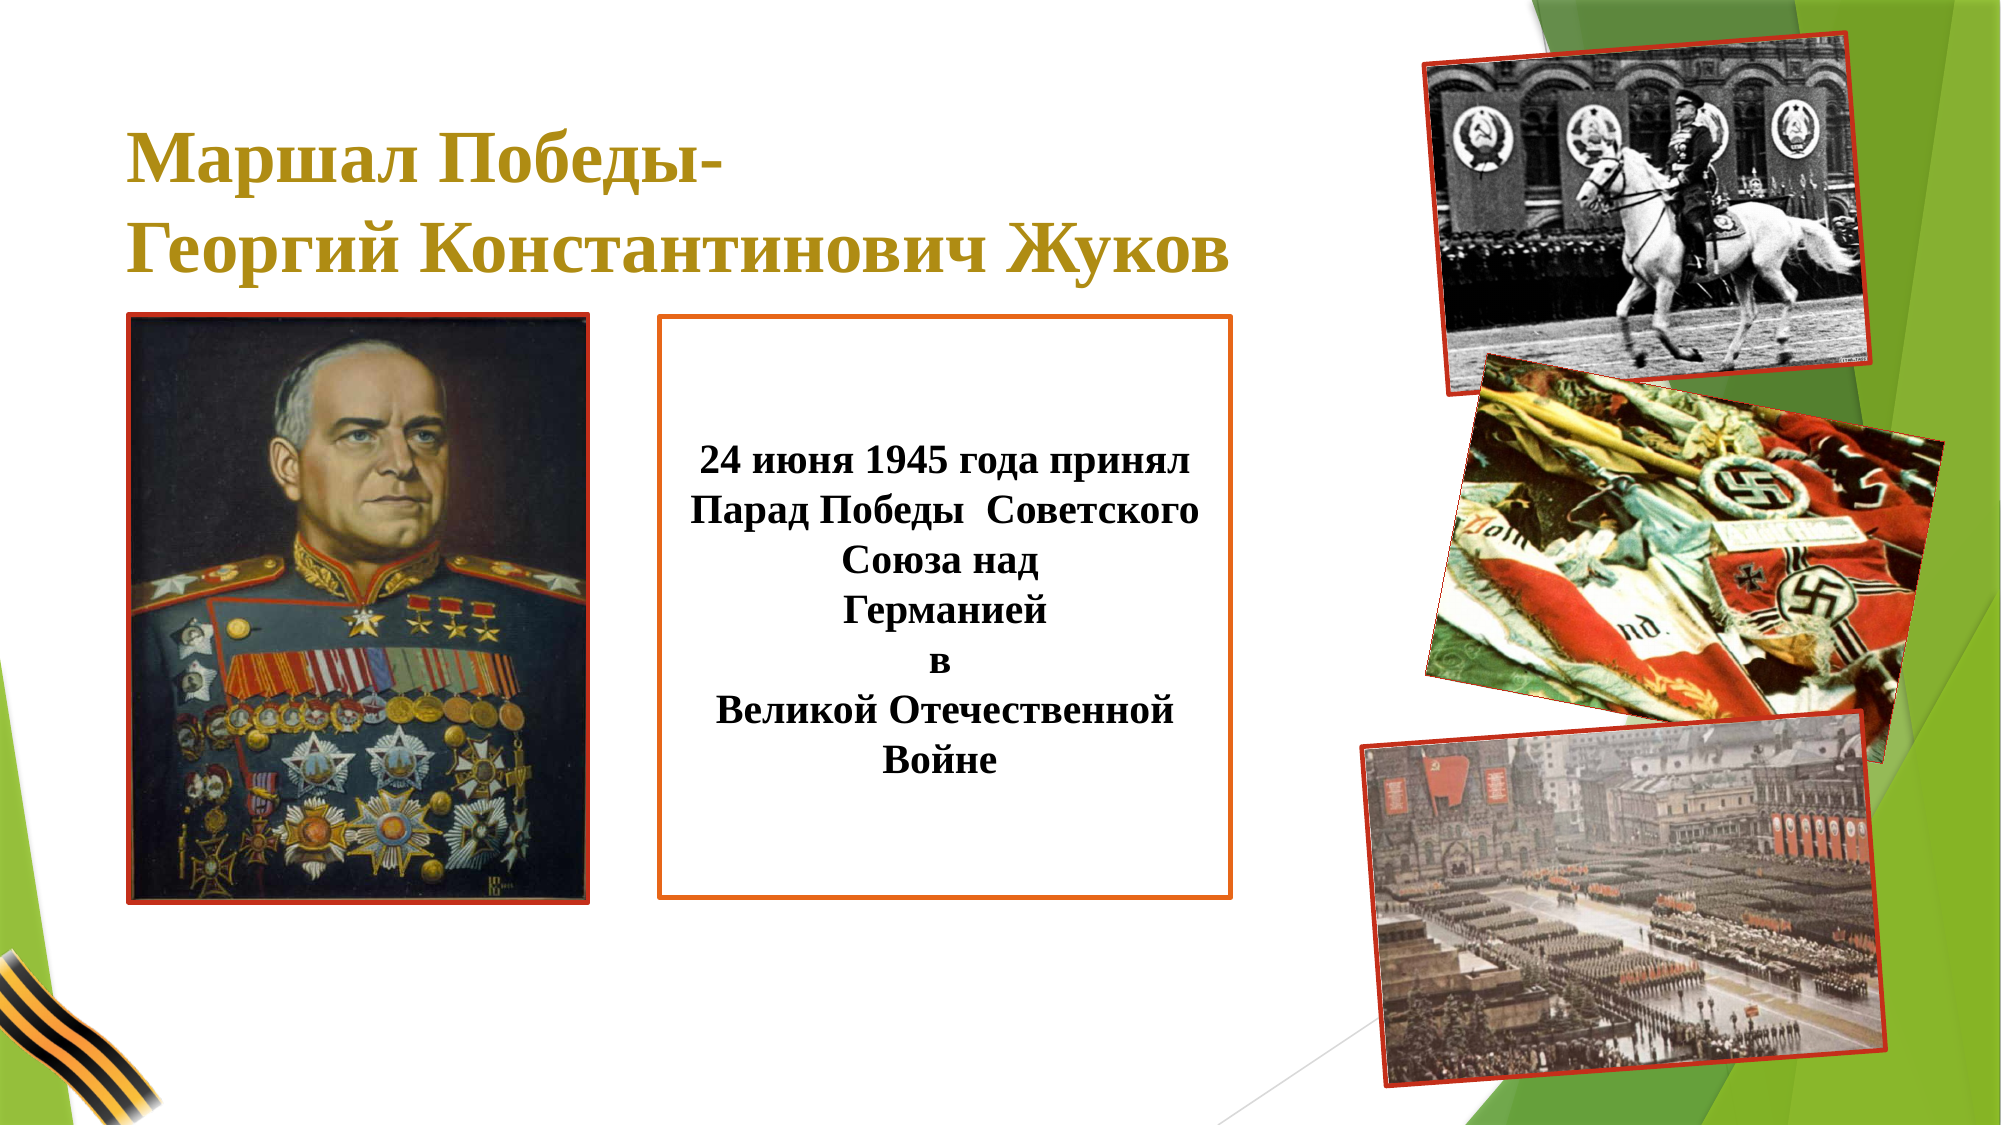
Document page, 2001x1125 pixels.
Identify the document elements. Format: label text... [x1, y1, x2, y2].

picture [0, 920, 179, 1125]
title Маршал Победы- Георгий Константинович Жуков [111, 99, 1432, 317]
picture [130, 316, 587, 901]
picture [1365, 36, 1944, 1083]
text_box 24 июня 1945 года принял Парад Победы Советского Союза над Германией в Великой Отечественной Войне [658, 315, 1232, 899]
